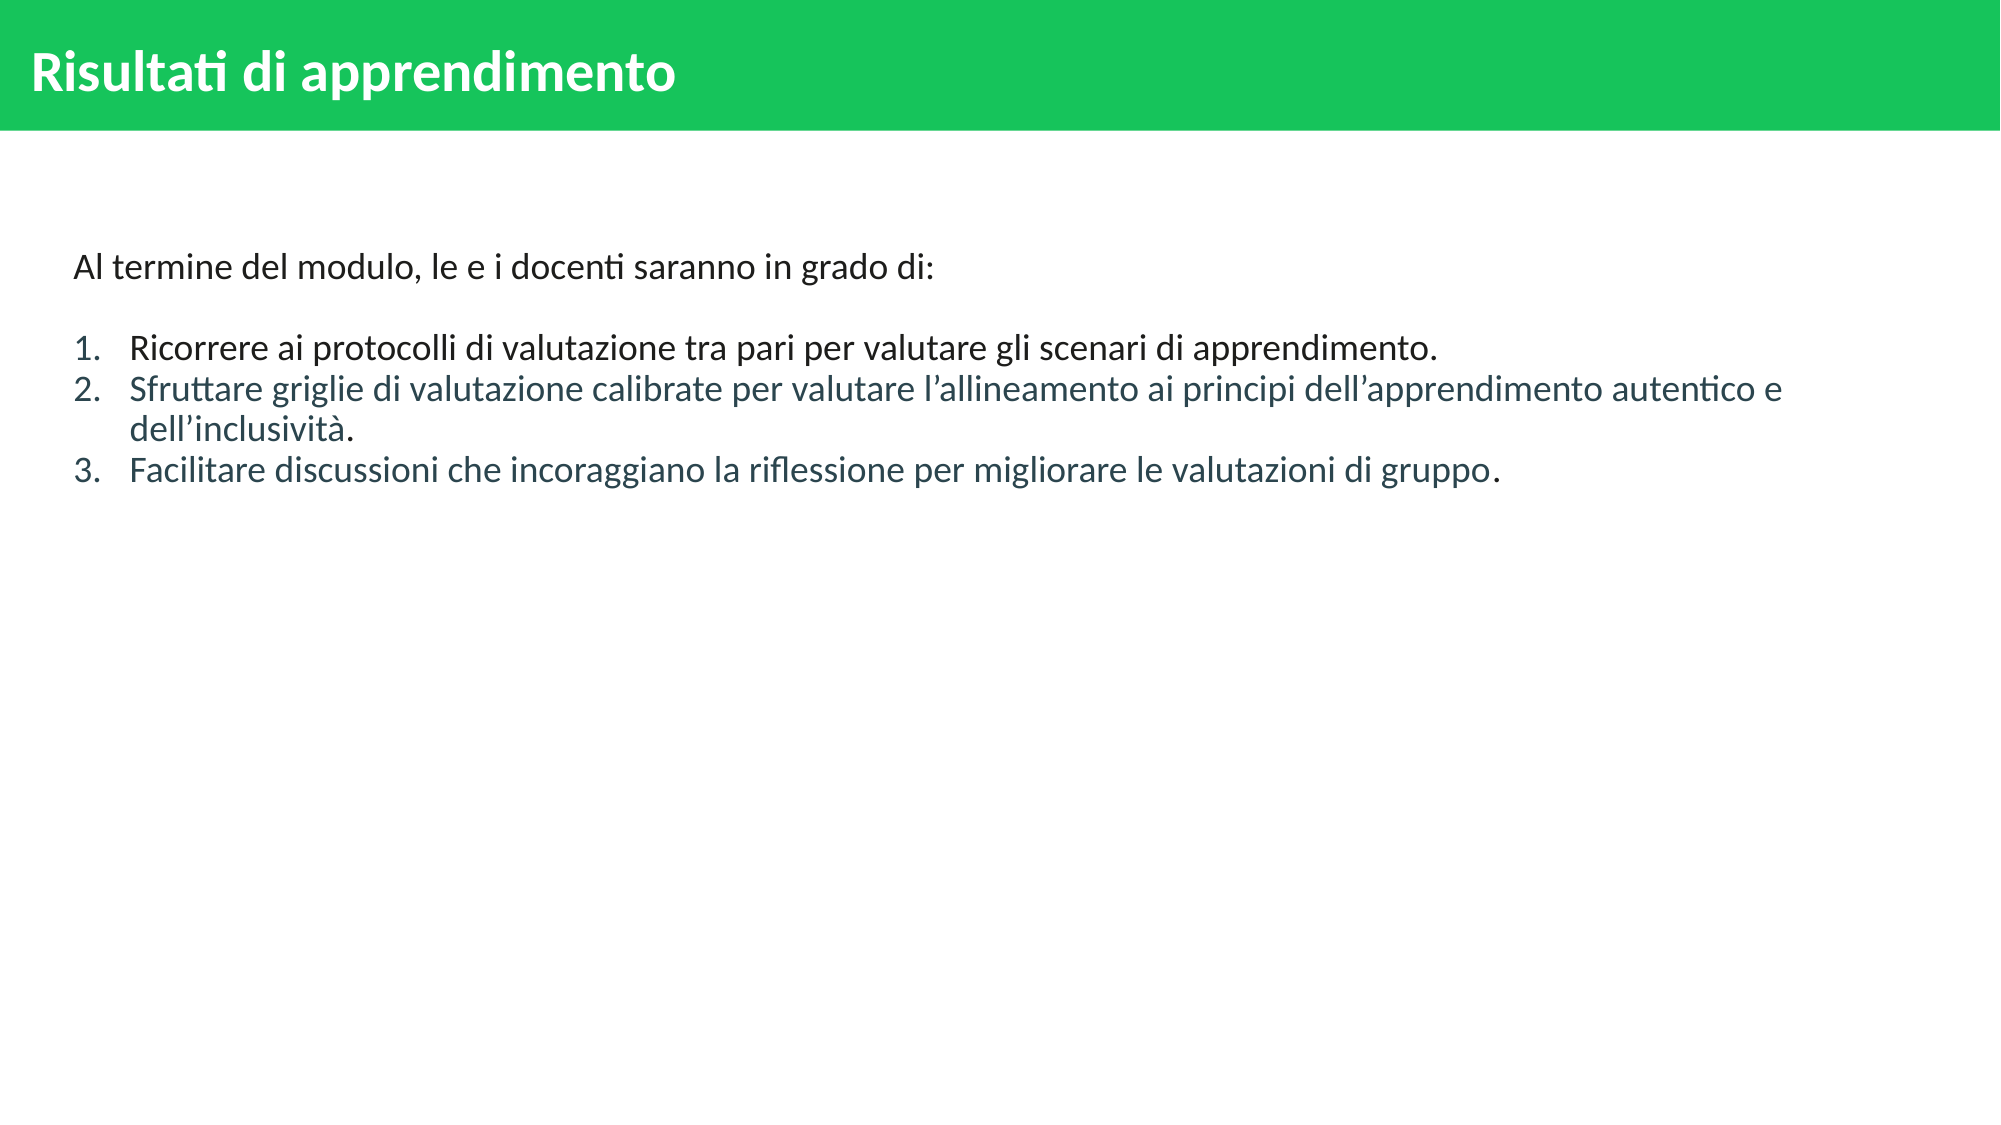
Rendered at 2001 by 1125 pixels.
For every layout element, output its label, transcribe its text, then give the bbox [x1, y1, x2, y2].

title Risultati di apprendimento [16, 13, 1976, 131]
list Al termine del modulo, le e i docenti saranno in grado di: Ricorrere ai protocolli di valutazione tra pari per valutare gli scenari di apprendimento. Sfruttare griglie di valutazione calibrate per valutare l’allineamento ai principi dell’apprendimento autentico e dell’inclusività. Facilitare discussioni che incoraggiano la riflessione per migliorare le valutazioni di gruppo. [58, 239, 1878, 1108]
